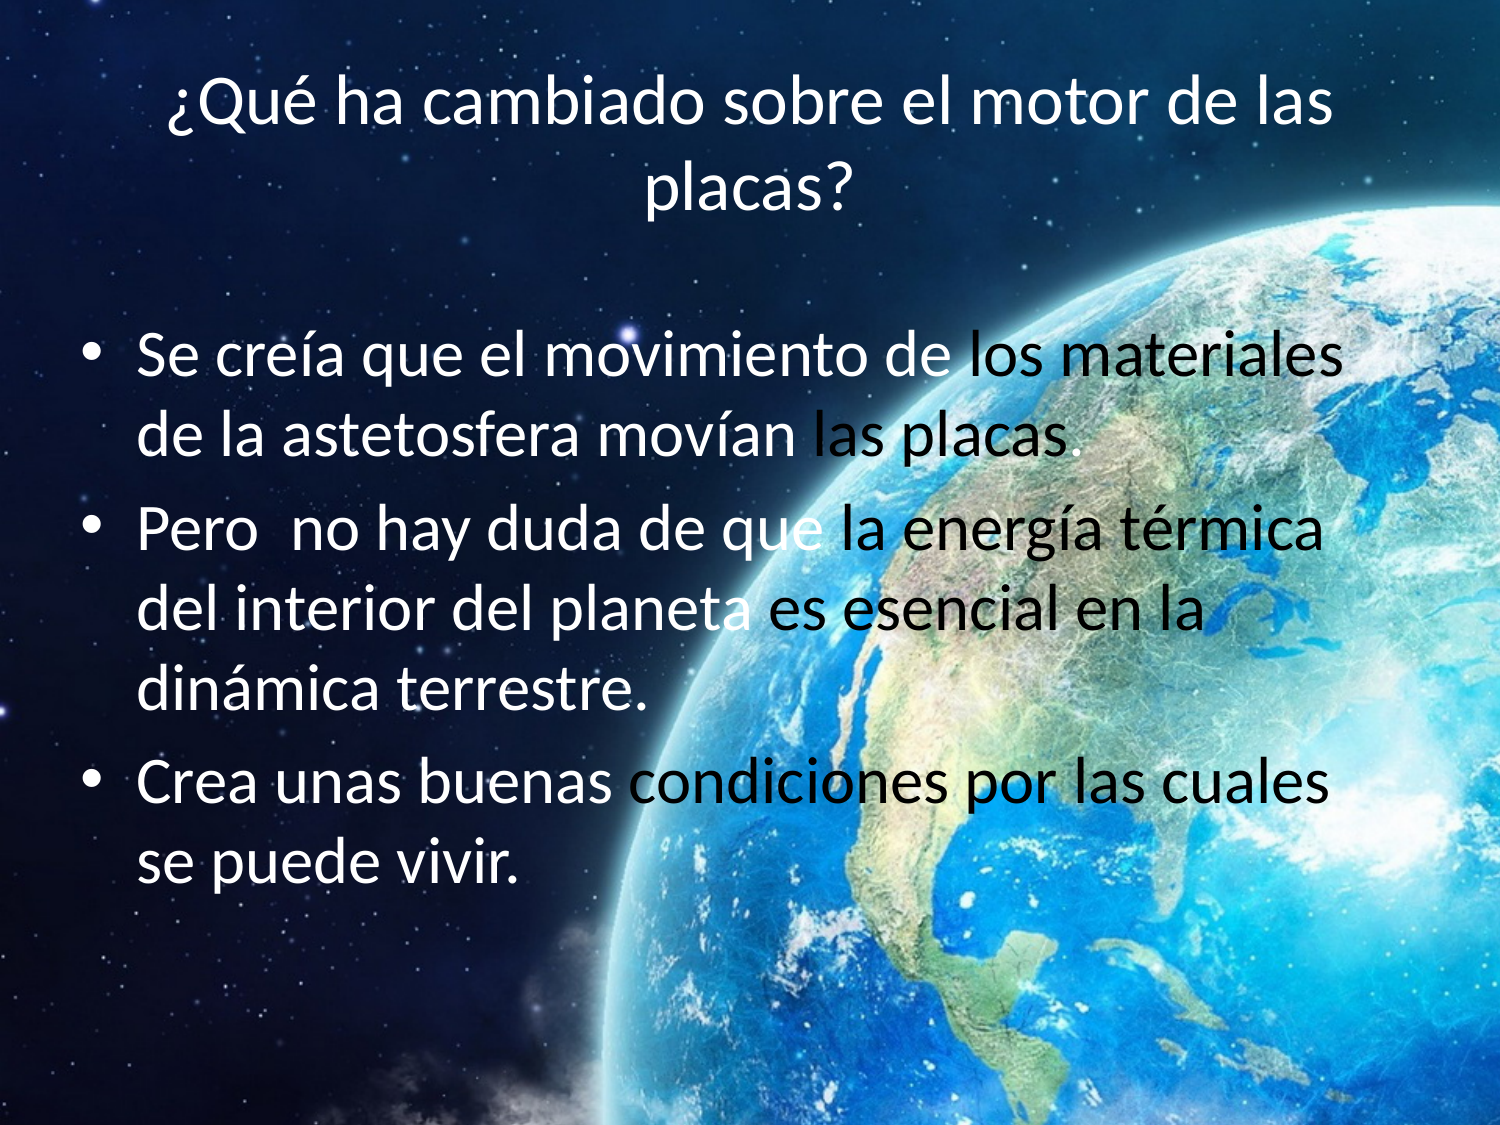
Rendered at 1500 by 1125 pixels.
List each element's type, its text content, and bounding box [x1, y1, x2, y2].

picture [1305, 1046, 1315, 1054]
picture [0, 0, 1500, 1125]
title ¿Qué ha cambiado sobre el motor de las placas? [75, 45, 1425, 233]
list Se creía que el movimiento de los materiales de la astetosfera movían las placas. Pero no hay duda de que la energía térmica del interior del planeta es esencial en la dinámica terrestre. Crea unas buenas condiciones por las cuales se puede vivir. [64, 302, 1415, 1046]
